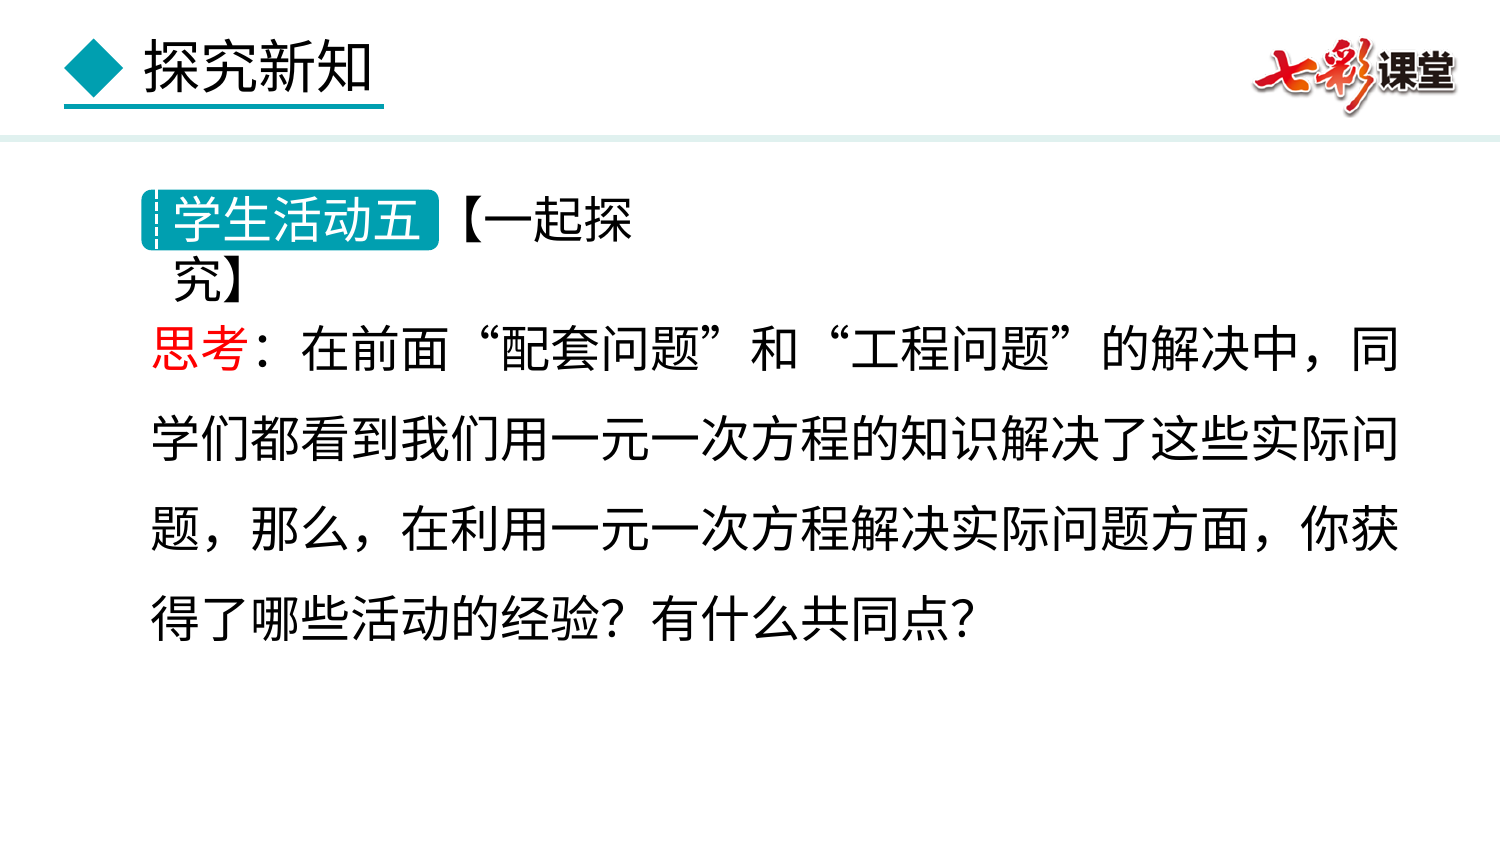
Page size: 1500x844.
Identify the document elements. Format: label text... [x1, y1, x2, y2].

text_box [141, 180, 744, 257]
text_box 思考：在前面“配套问题”和“工程问题”的解决中，同学们都看到我们用一元一次方程的知识解决了这些实际问题，那么，在利用一元一次方程解决实际问题方面，你获得了哪些活动的经验？有什么共同点？ [135, 280, 1464, 655]
picture [1249, 32, 1461, 118]
